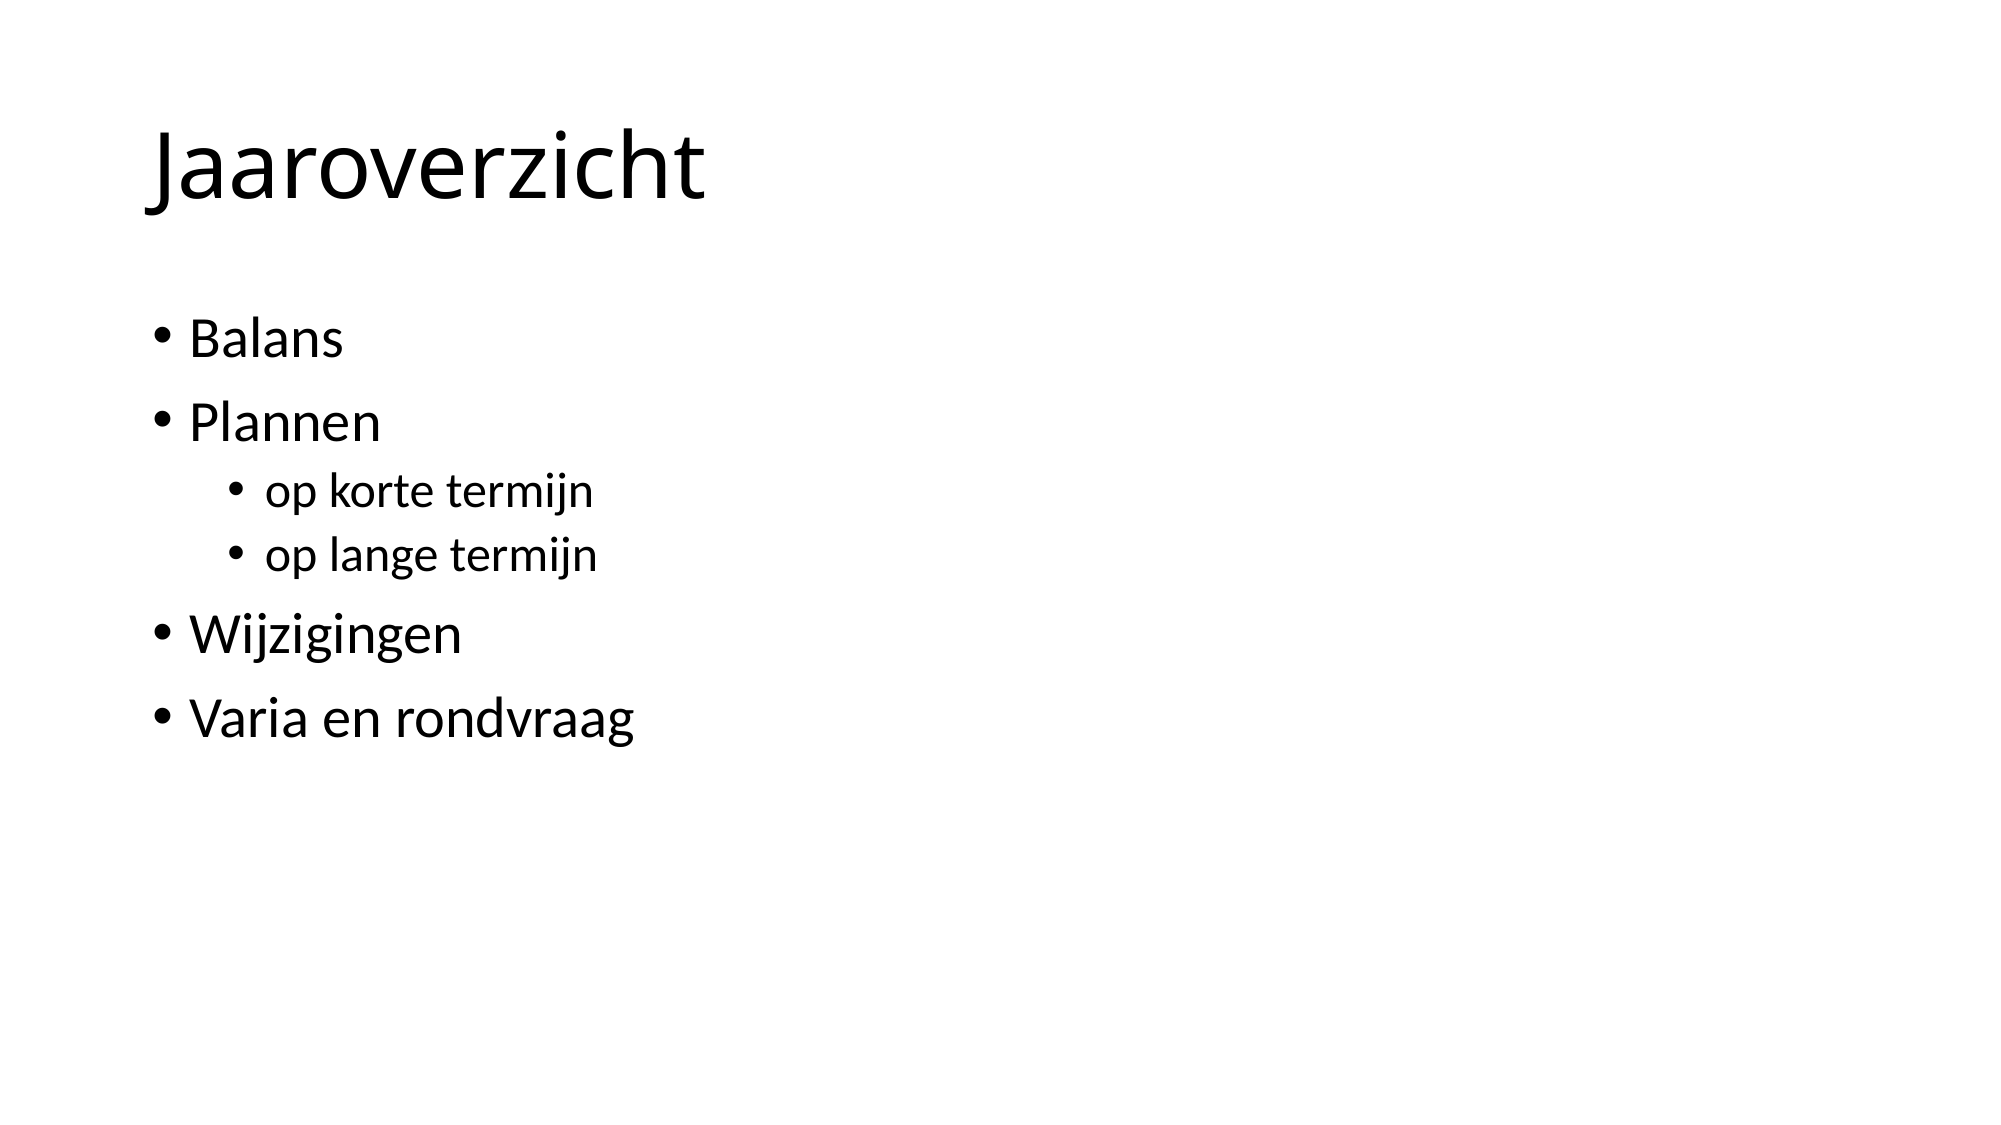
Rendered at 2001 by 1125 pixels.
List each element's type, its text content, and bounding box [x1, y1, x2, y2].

title Jaaroverzicht [137, 59, 1863, 278]
list Balans Plannen op korte termijn op lange termijn Wijzigingen Varia en rondvraag [137, 299, 1863, 1014]
